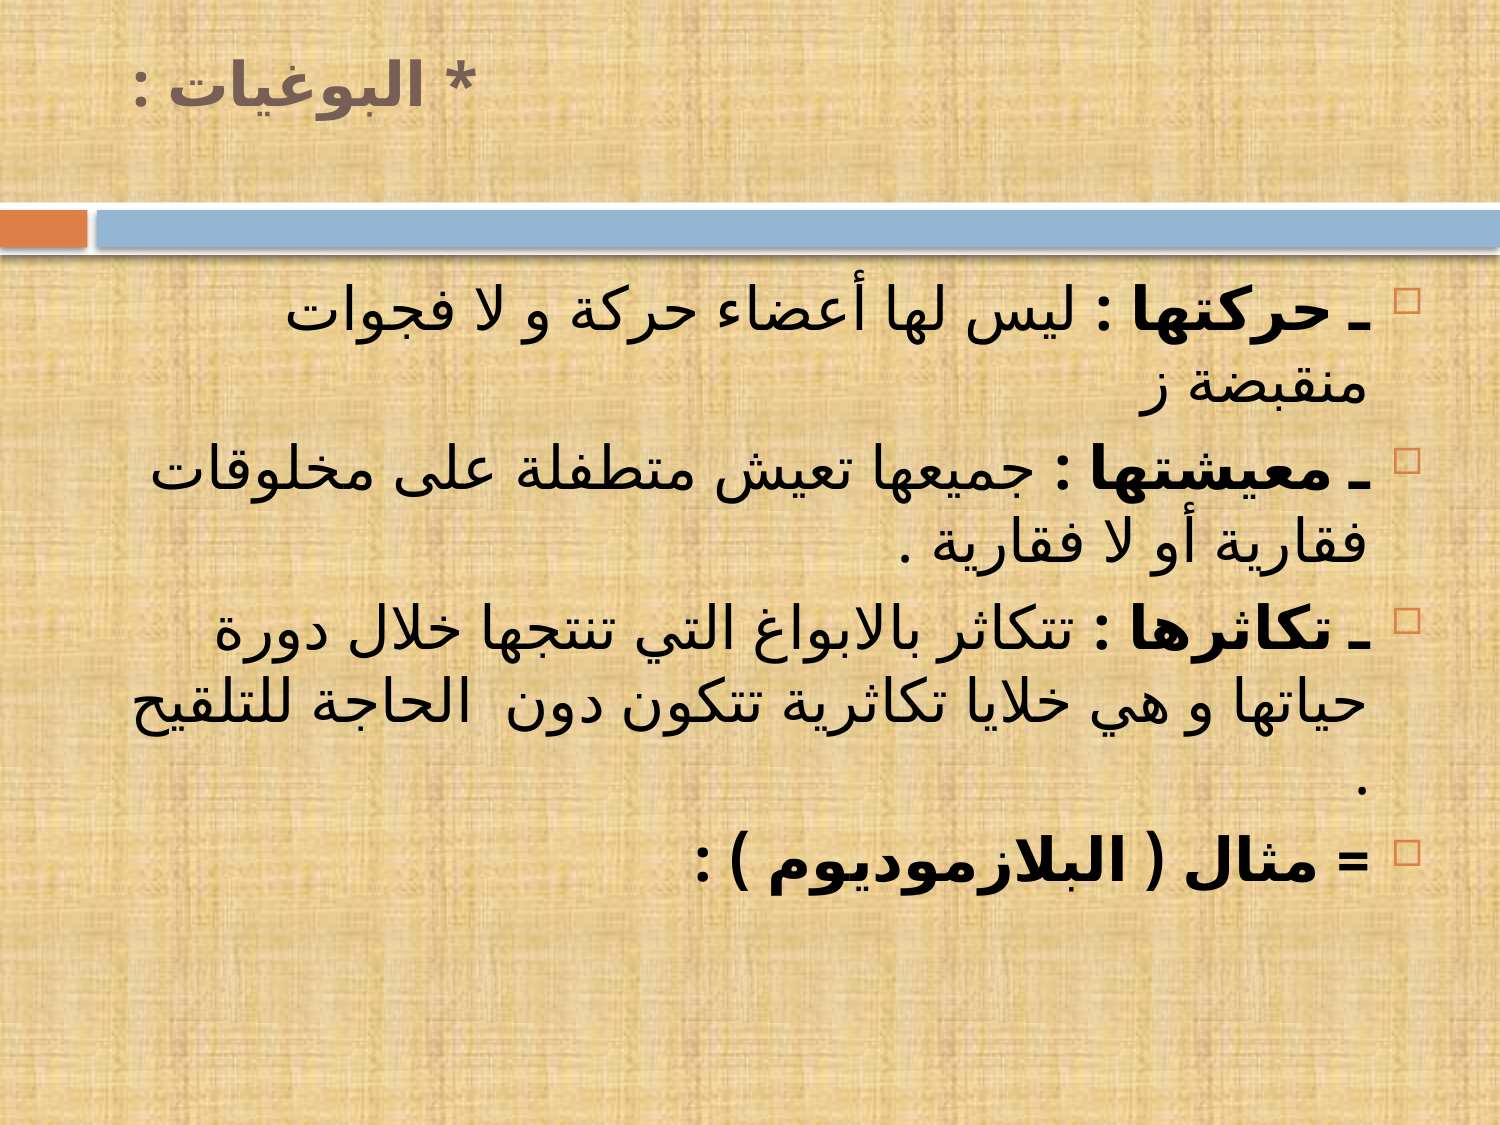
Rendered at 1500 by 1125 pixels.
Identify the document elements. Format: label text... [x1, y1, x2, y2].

title * البوغيات : [100, 37, 1438, 200]
picture [0, 0, 1500, 202]
picture [0, 255, 1500, 1125]
list ـ حركتها : ليس لها أعضاء حركة و لا فجوات منقبضة ز ـ معيشتها : جميعها تعيش متطفلة على مخلوقات فقارية أو لا فقارية . ـ تكاثرها : تتكاثر بالابواغ التي تنتجها خلال دورة حياتها و هي خلايا تكاثرية تتكون دون الحاجة للتلقيح . = مثال ( البلازموديوم ) : [100, 262, 1438, 1000]
